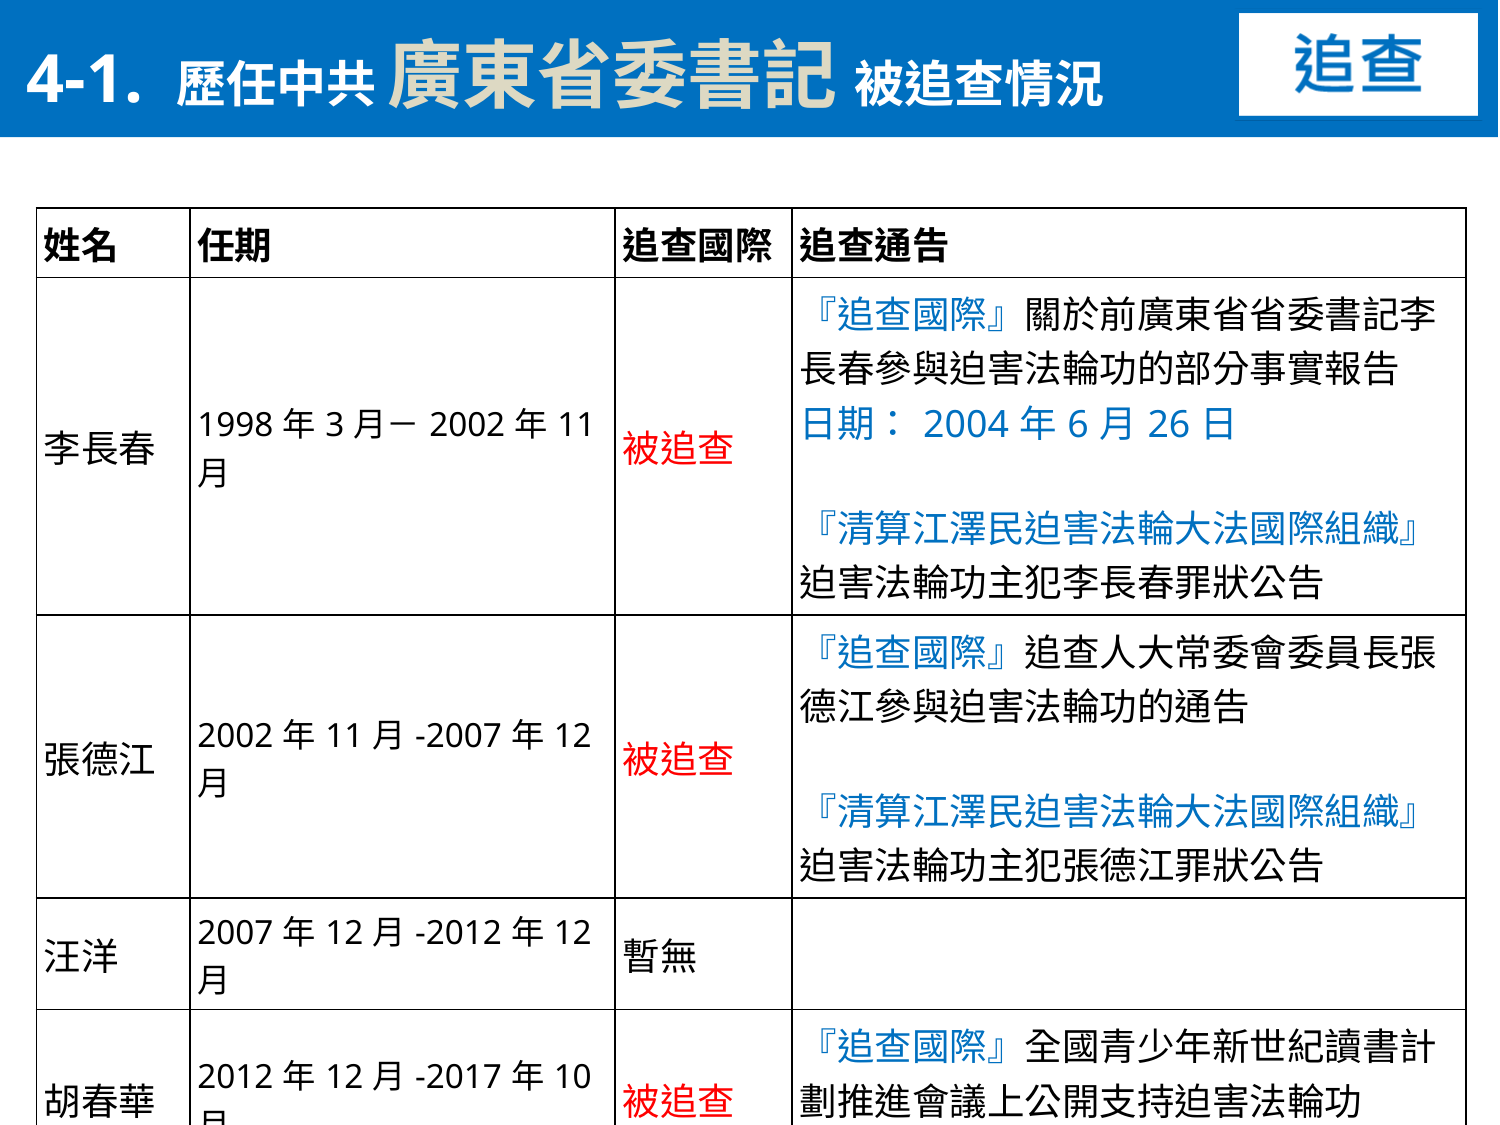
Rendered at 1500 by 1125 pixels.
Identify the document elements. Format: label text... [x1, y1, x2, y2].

table_cell 被追查 [616, 278, 791, 614]
table_cell 『追查國際』關於前廣東省省委書記李長春參與迫害法輪功的部分事實報告 日期：2004年6月26日 『清算江澤民迫害法輪大法國際組織』 迫害法輪功主犯李長春罪狀公告 [793, 278, 1465, 614]
table_cell 張德江 [37, 616, 189, 897]
table_cell [793, 899, 1465, 1009]
table_cell 汪洋 [37, 899, 189, 1009]
table_cell 2002年11月-2007年12月 [191, 616, 614, 897]
text_box 4-1. 歷任中共 廣東省委書記 被追查情況 [1, 20, 1228, 126]
table_header 姓名 [37, 209, 189, 277]
picture [1233, 2, 1483, 145]
table_cell 2012年12月-2017年10月 [191, 1010, 614, 1125]
table_cell 『追查國際』全國青少年新世紀讀書計劃推進會議上公開支持迫害法輪功 日期：1999年9月8日 [793, 1010, 1465, 1125]
table_cell 『追查國際』追查人大常委會委員長張德江參與迫害法輪功的通告 『清算江澤民迫害法輪大法國際組織』迫害法輪功主犯張德江罪狀公告 [793, 616, 1465, 897]
table_cell 胡春華 [37, 1010, 189, 1125]
table_header 追查國際 [616, 209, 791, 277]
table_cell 暫無 [616, 899, 791, 1009]
table_cell 2007年12月-2012年12月 [191, 899, 614, 1009]
table_cell 被追查 [616, 616, 791, 897]
table_header 追查通告 [793, 209, 1465, 277]
table_cell 1998年3月－2002年11月 [191, 278, 614, 614]
table_cell 李長春 [37, 278, 189, 614]
text_box [0, 0, 1498, 138]
table_header 任期 [191, 209, 614, 277]
table_cell 被追查 [616, 1010, 791, 1125]
